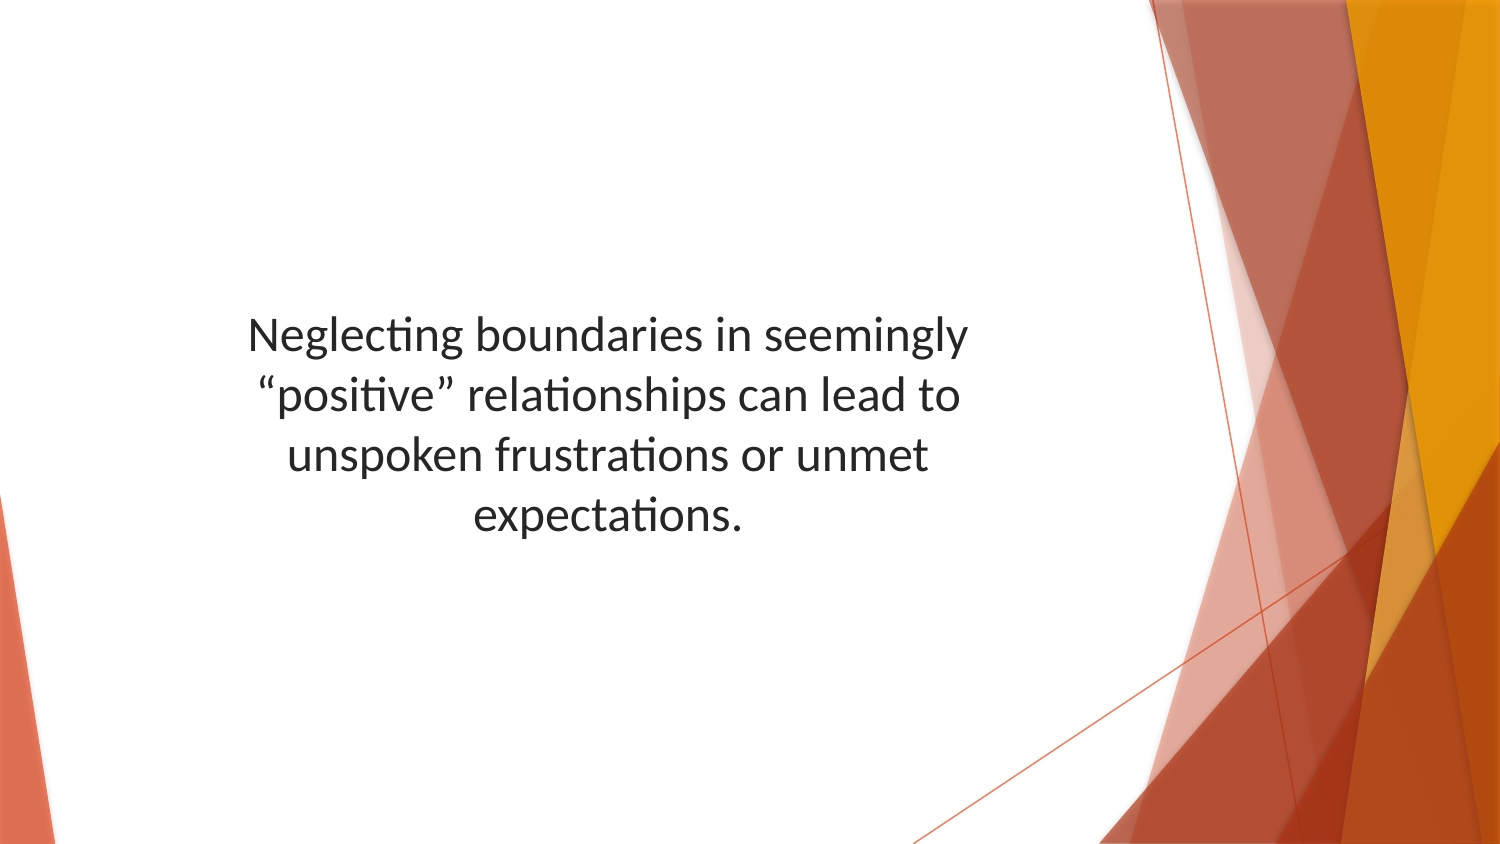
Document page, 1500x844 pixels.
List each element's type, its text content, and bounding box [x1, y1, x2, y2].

list Neglecting boundaries in seemingly “positive” relationships can lead to unspoken frustrations or unmet expectations. [230, 114, 987, 729]
